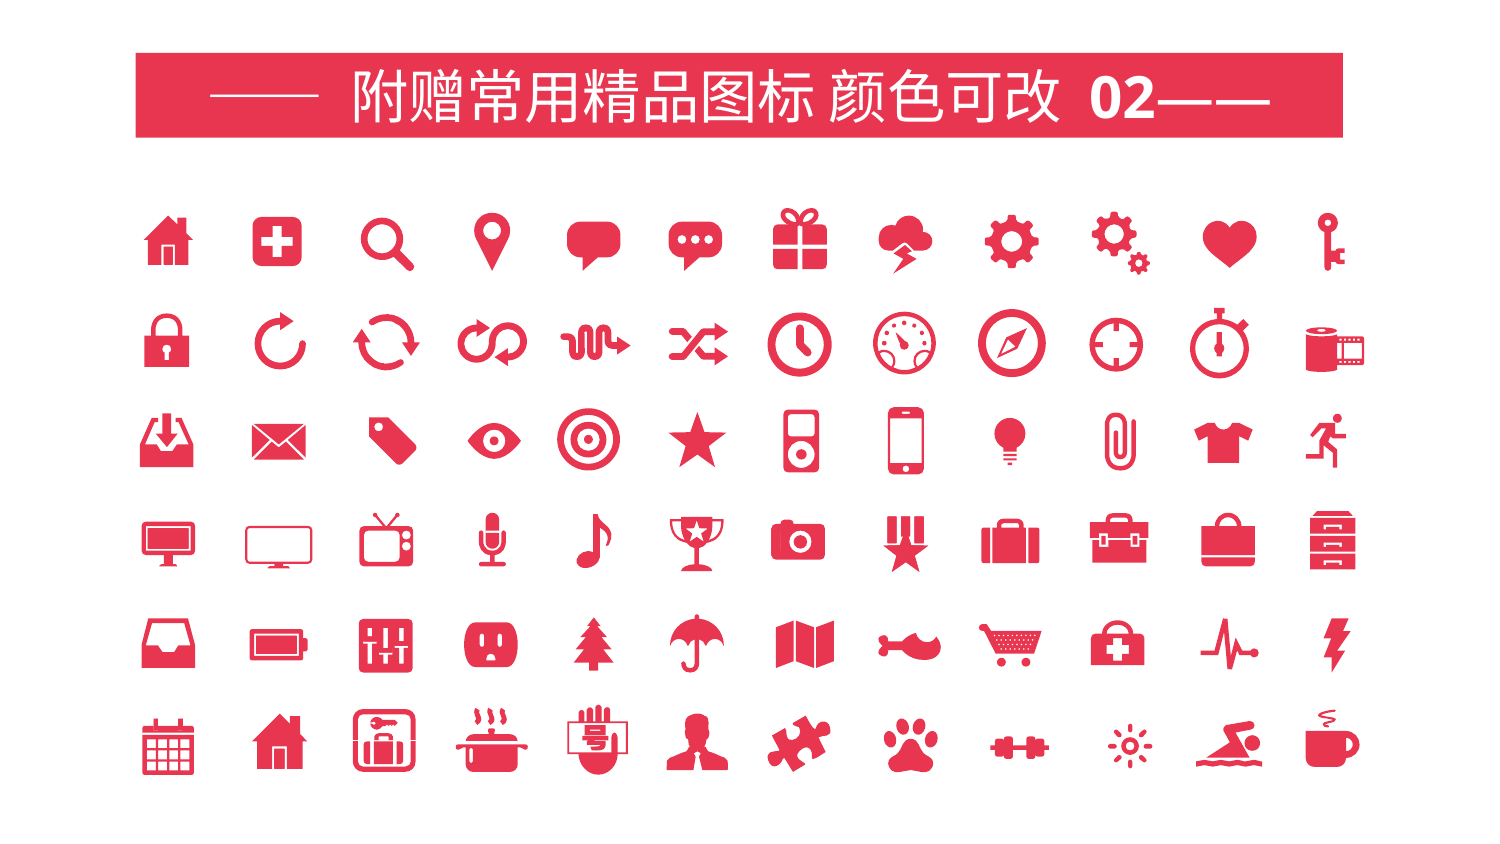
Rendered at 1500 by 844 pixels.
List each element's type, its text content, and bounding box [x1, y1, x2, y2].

text_box [796, 449, 807, 460]
text_box [1091, 211, 1137, 257]
text_box [990, 736, 1049, 759]
text_box [249, 629, 308, 661]
text_box [1190, 307, 1249, 379]
text_box [1244, 735, 1261, 751]
text_box [1138, 755, 1147, 763]
text_box [1317, 212, 1345, 271]
text_box [455, 744, 528, 772]
text_box [1200, 618, 1259, 670]
text_box [142, 734, 194, 775]
text_box [668, 322, 729, 360]
text_box [557, 408, 620, 471]
text_box [783, 409, 820, 473]
text_box [369, 417, 417, 465]
text_box [396, 741, 404, 765]
text_box [467, 422, 521, 459]
text_box [359, 512, 414, 567]
text_box [573, 617, 614, 671]
text_box [1092, 540, 1147, 563]
text_box [895, 332, 909, 350]
text_box [251, 713, 308, 769]
text_box [771, 519, 825, 560]
text_box [567, 704, 628, 775]
text_box [773, 224, 798, 245]
text_box [1206, 721, 1255, 758]
text_box [570, 421, 607, 458]
text_box [1089, 513, 1149, 538]
text_box [352, 709, 416, 740]
text_box [893, 245, 917, 274]
text_box [1028, 527, 1040, 564]
text_box [373, 741, 393, 765]
text_box [163, 246, 173, 265]
text_box [465, 728, 518, 741]
text_box [1305, 327, 1338, 335]
text_box [576, 514, 612, 569]
text_box [694, 345, 728, 366]
text_box [984, 214, 1039, 269]
text_box [775, 620, 794, 668]
text_box —— 附赠常用精品图标 颜色可改 02—— [135, 52, 1343, 138]
text_box [669, 516, 724, 572]
text_box [802, 224, 827, 245]
text_box [142, 725, 194, 733]
text_box [668, 328, 692, 343]
text_box [878, 632, 941, 660]
text_box [1128, 759, 1133, 769]
text_box [1113, 755, 1122, 763]
text_box [457, 318, 528, 367]
text_box [143, 215, 194, 265]
text_box [1089, 317, 1144, 372]
text_box [1021, 657, 1031, 667]
text_box [773, 248, 798, 270]
text_box [499, 707, 507, 725]
text_box [981, 527, 991, 564]
text_box [1323, 618, 1351, 673]
text_box [1201, 512, 1255, 567]
text_box [793, 535, 808, 549]
text_box [358, 618, 413, 673]
text_box [767, 312, 832, 377]
text_box [155, 413, 178, 448]
text_box [1310, 553, 1356, 570]
text_box [487, 707, 495, 725]
text_box [1104, 412, 1136, 471]
text_box [887, 407, 924, 475]
text_box [994, 417, 1026, 452]
text_box [254, 312, 306, 370]
text_box [352, 328, 404, 371]
text_box [1127, 251, 1150, 275]
text_box [478, 530, 506, 567]
text_box [363, 636, 377, 642]
text_box [813, 530, 821, 538]
text_box [1332, 413, 1342, 423]
text_box [992, 518, 1026, 564]
text_box [771, 528, 781, 556]
text_box [1202, 220, 1257, 268]
text_box [901, 516, 911, 537]
text_box [1107, 743, 1117, 749]
text_box [474, 212, 511, 271]
text_box [352, 741, 416, 772]
text_box [274, 748, 285, 769]
text_box [978, 624, 1042, 654]
text_box [978, 309, 1046, 378]
text_box [1121, 737, 1139, 755]
text_box [287, 425, 306, 458]
text_box [141, 521, 196, 567]
text_box [141, 618, 196, 668]
text_box [1312, 511, 1353, 516]
text_box [153, 718, 158, 730]
text_box [1138, 729, 1147, 738]
text_box [147, 528, 189, 549]
text_box [139, 417, 194, 468]
text_box [997, 328, 1027, 359]
text_box [178, 718, 183, 730]
text_box [1305, 422, 1346, 468]
text_box [896, 718, 910, 735]
text_box [1143, 743, 1153, 749]
text_box [883, 537, 929, 572]
text_box [669, 614, 724, 673]
text_box [474, 707, 482, 725]
text_box [368, 314, 420, 356]
text_box [873, 311, 936, 375]
text_box [1310, 535, 1356, 552]
text_box [567, 221, 621, 271]
text_box [914, 516, 924, 544]
text_box [485, 512, 500, 549]
text_box [256, 635, 297, 654]
text_box [816, 620, 834, 668]
text_box [560, 324, 631, 361]
text_box [253, 423, 304, 445]
text_box [374, 733, 393, 741]
text_box [902, 526, 909, 537]
text_box [668, 221, 723, 271]
text_box [582, 725, 609, 751]
text_box [1128, 723, 1133, 733]
text_box [1196, 759, 1263, 767]
text_box [1113, 729, 1122, 738]
text_box [1305, 334, 1365, 372]
text_box [245, 525, 313, 569]
text_box [464, 622, 518, 668]
text_box [370, 716, 398, 730]
text_box [924, 731, 938, 748]
text_box [1090, 620, 1145, 666]
text_box [1003, 453, 1017, 457]
text_box [888, 738, 934, 773]
text_box [144, 313, 190, 367]
text_box [1318, 709, 1336, 728]
text_box [802, 248, 827, 270]
text_box [1214, 332, 1225, 357]
text_box [767, 715, 831, 772]
text_box [253, 441, 304, 460]
text_box [800, 208, 819, 227]
text_box [394, 641, 408, 646]
text_box [251, 425, 270, 458]
text_box [1132, 535, 1138, 545]
text_box [887, 516, 897, 544]
text_box [795, 620, 815, 668]
text_box [668, 411, 727, 468]
text_box [796, 324, 812, 357]
text_box [489, 436, 499, 446]
text_box [878, 215, 933, 251]
text_box [1310, 517, 1356, 534]
text_box [996, 657, 1006, 667]
text_box [363, 741, 371, 765]
text_box [1194, 422, 1253, 463]
text_box [360, 217, 415, 272]
text_box [666, 713, 728, 771]
text_box [883, 731, 897, 748]
text_box [780, 208, 801, 227]
text_box [379, 648, 393, 653]
text_box [1305, 730, 1360, 767]
text_box [252, 216, 302, 267]
text_box [583, 434, 593, 444]
text_box [1101, 535, 1106, 545]
text_box [912, 718, 926, 735]
